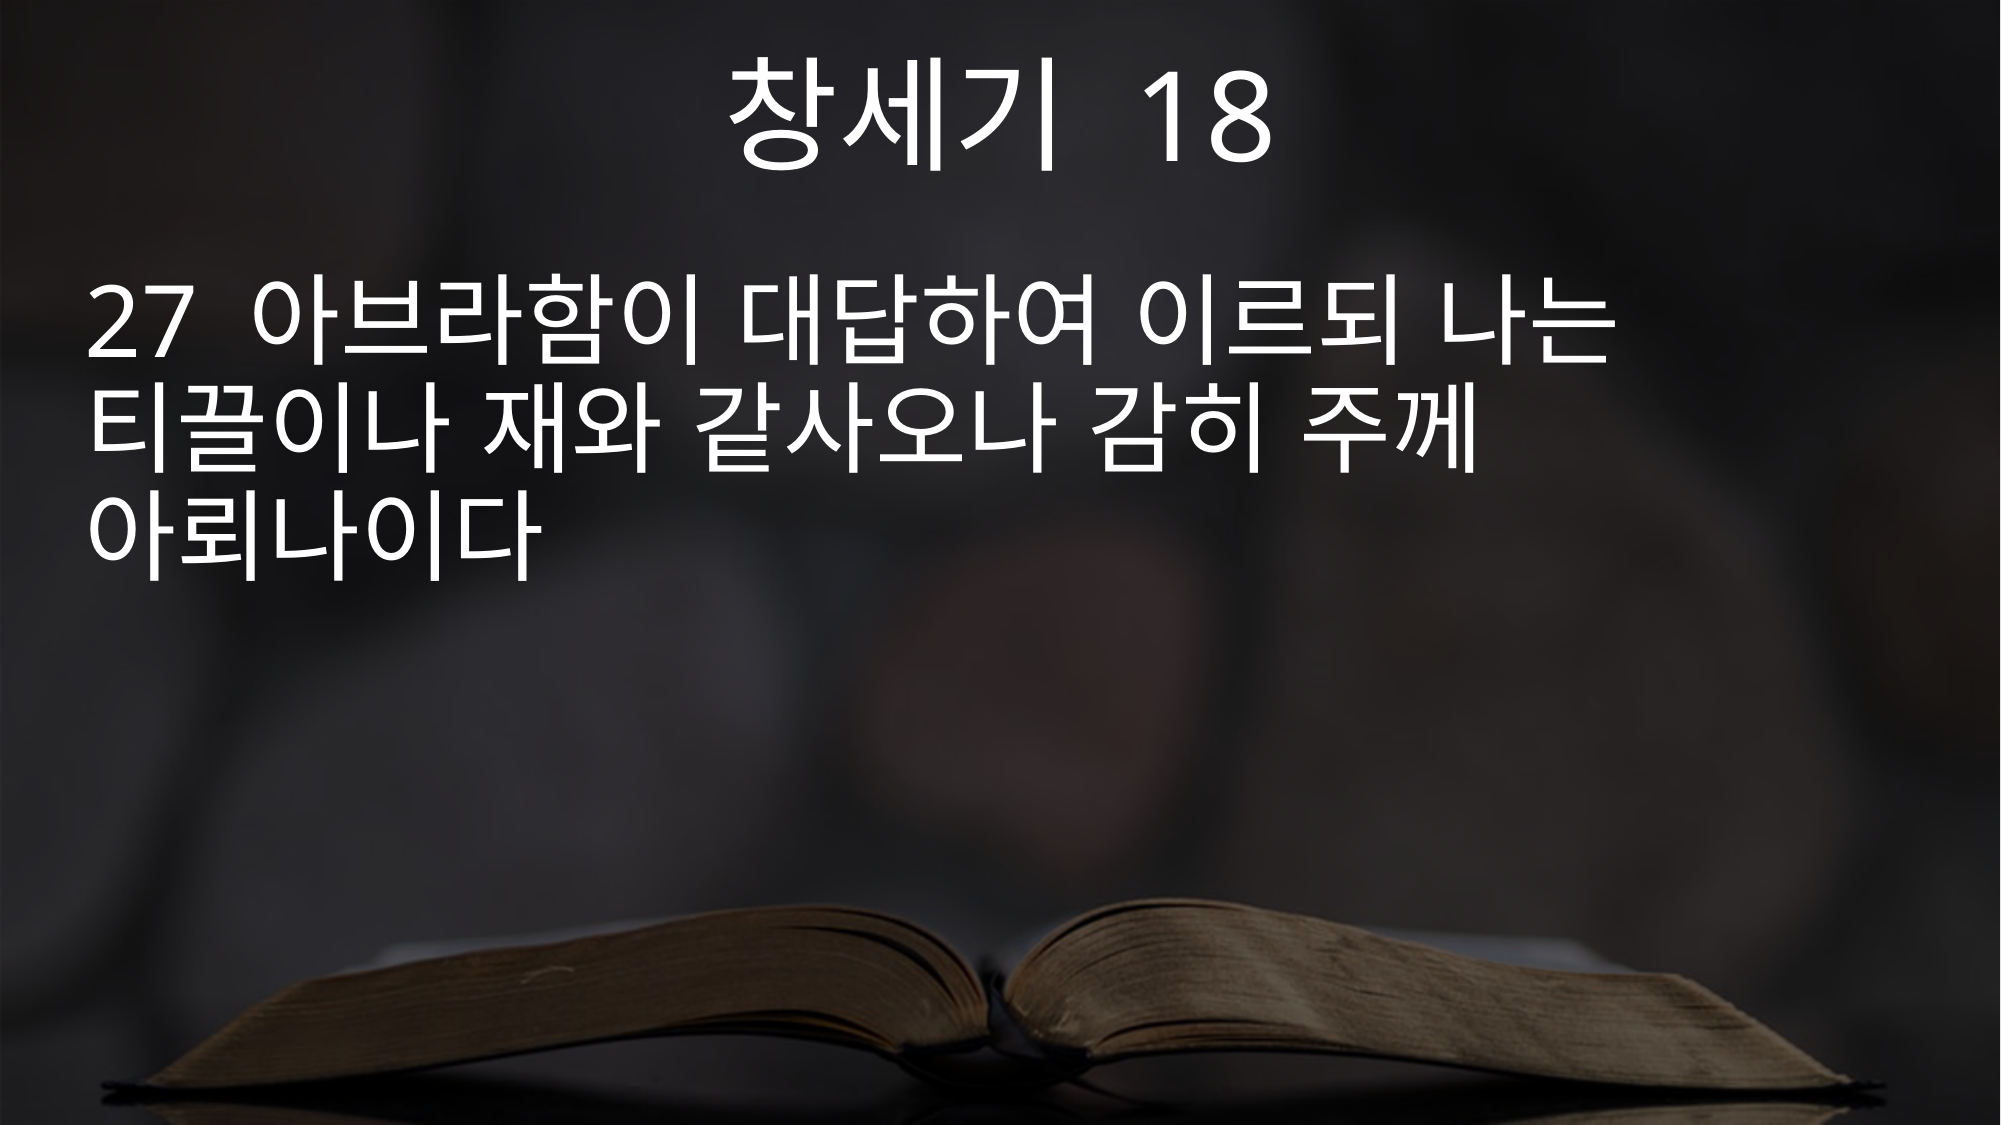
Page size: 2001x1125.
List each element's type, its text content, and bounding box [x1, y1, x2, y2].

picture [0, 0, 2001, 1125]
list 27 아브라함이 대답하여 이르되 나는 티끌이나 재와 같사오나 감히 주께 아뢰나이다 [69, 263, 1953, 423]
footer 창세기 18 [0, 32, 2000, 192]
